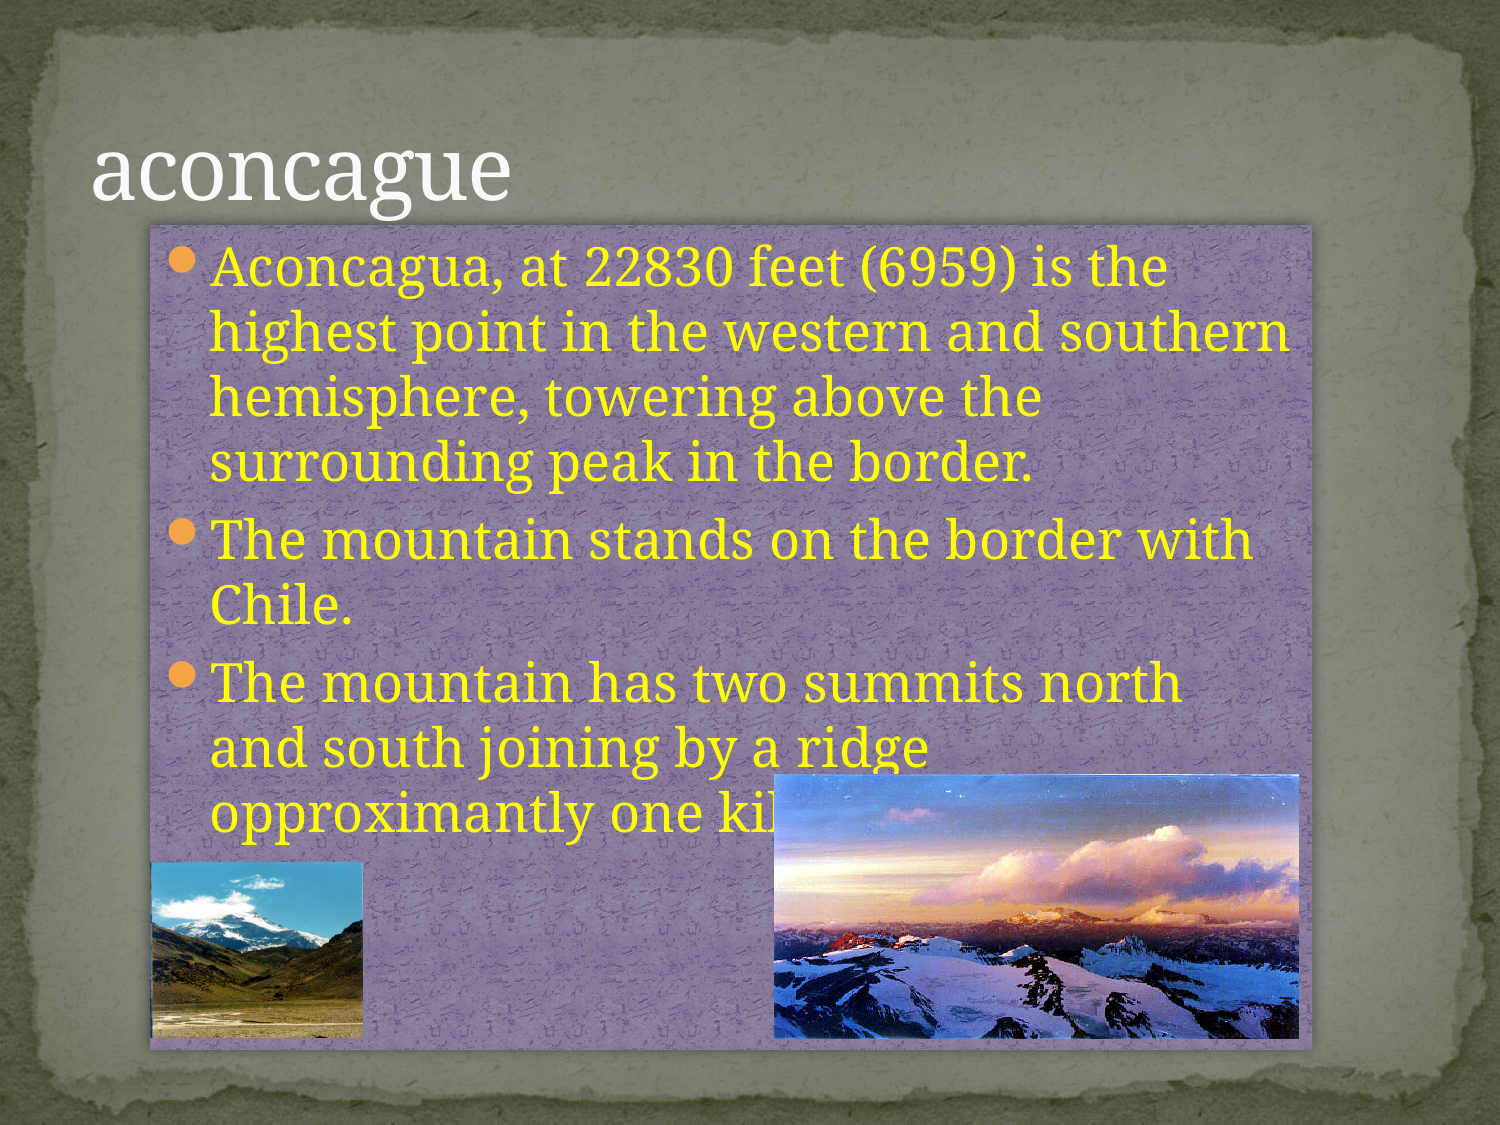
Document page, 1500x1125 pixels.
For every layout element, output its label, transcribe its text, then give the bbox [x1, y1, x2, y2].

picture [150, 862, 363, 1038]
list Aconcagua, at 22830 feet (6959) is the highest point in the western and southern hemisphere, towering above the surrounding peak in the border. The mountain stands on the border with Chile. The mountain has two summits north and south joining by a ridge opproximantly one kilometer long.h [150, 225, 1313, 1050]
title aconcague [74, 24, 1425, 225]
picture [774, 774, 1299, 1039]
